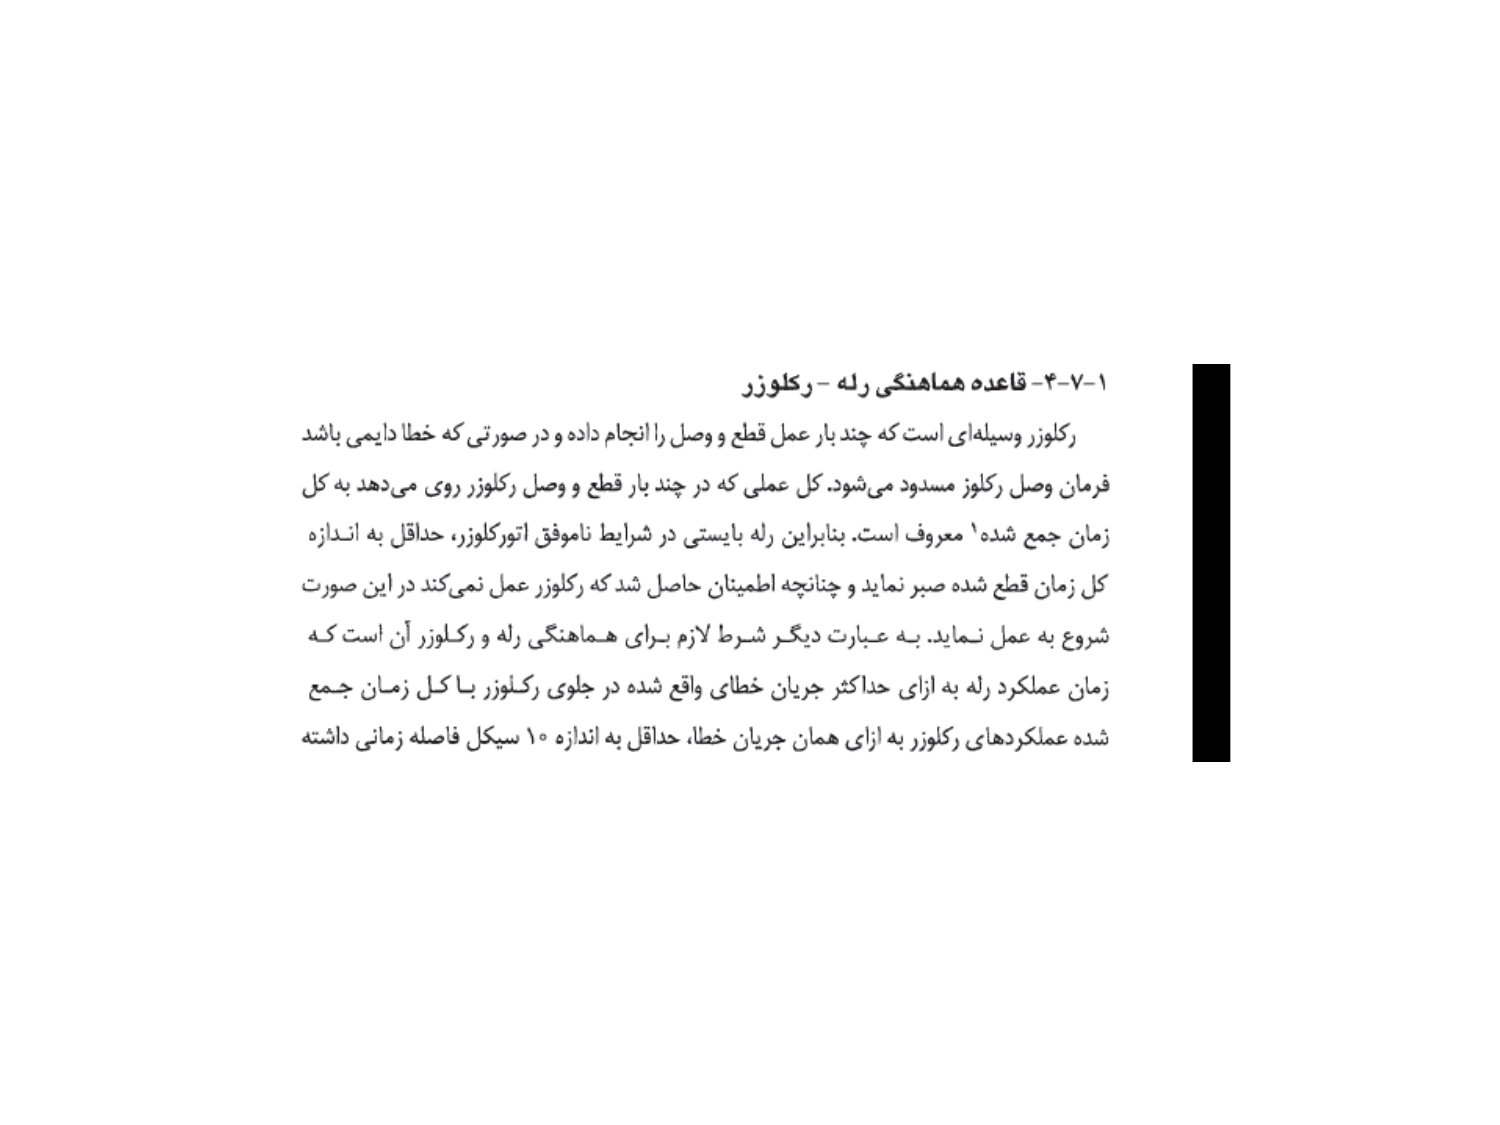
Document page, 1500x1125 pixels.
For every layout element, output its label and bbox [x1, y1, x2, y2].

picture [269, 364, 1231, 762]
